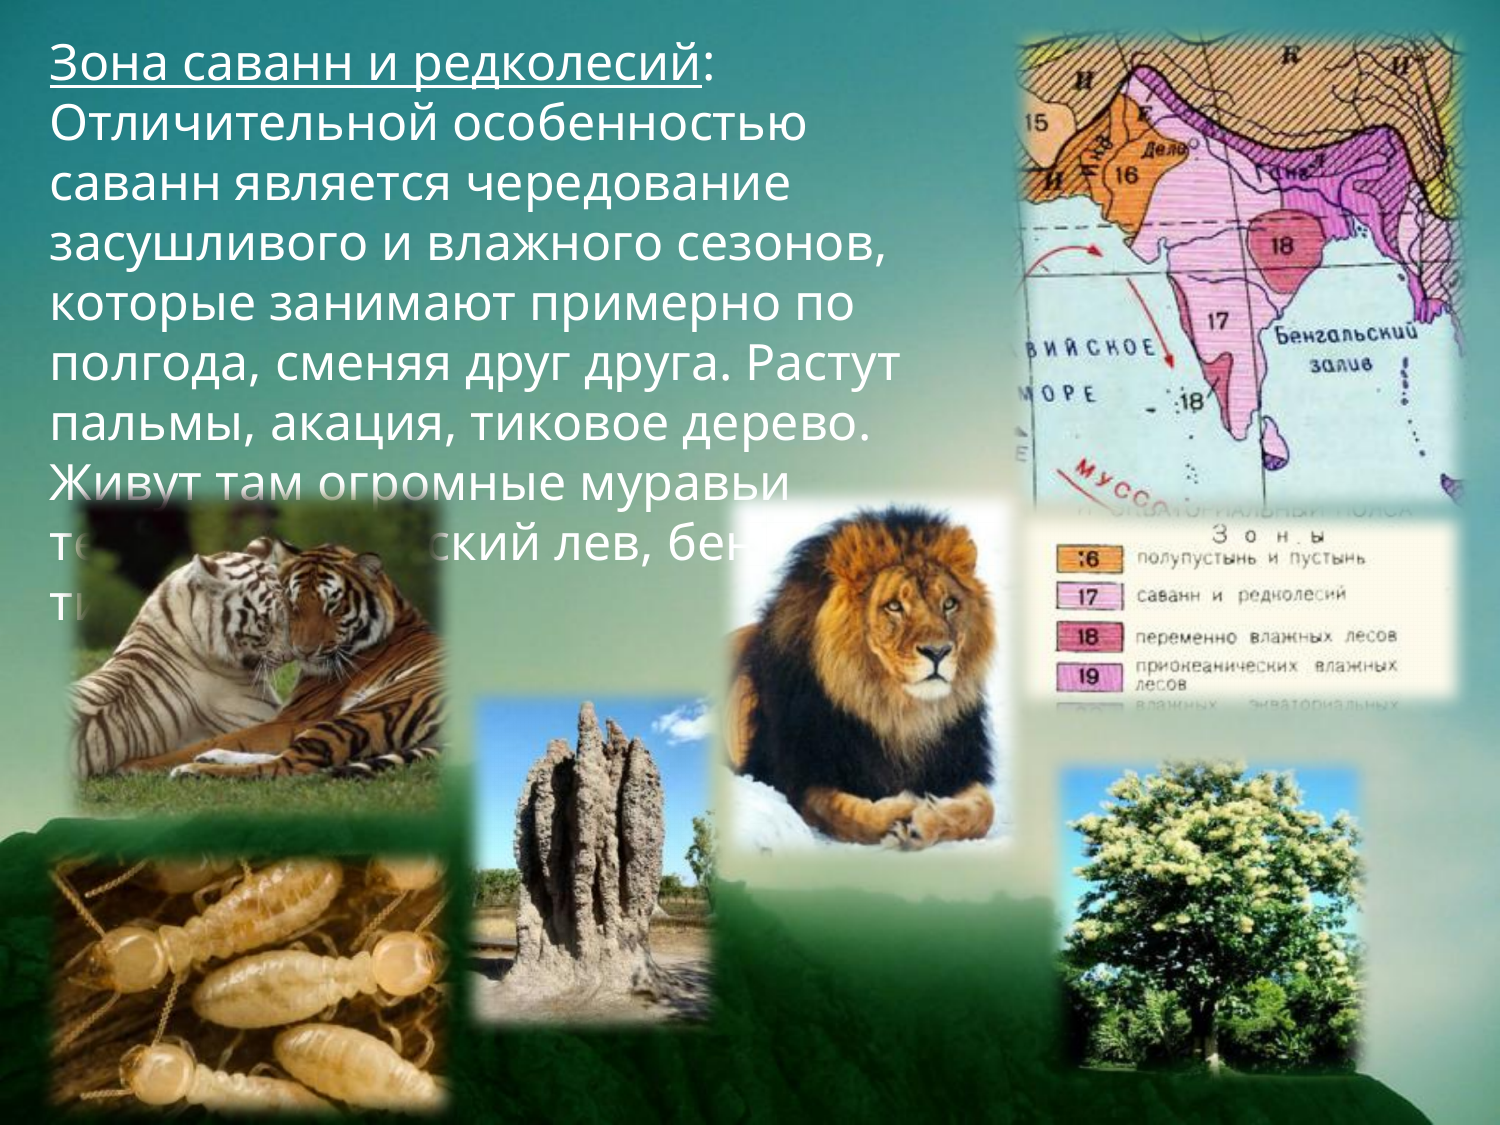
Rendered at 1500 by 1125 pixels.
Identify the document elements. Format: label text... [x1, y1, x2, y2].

picture [0, 0, 1500, 1125]
text_box Зона саванн и редколесий: Отличительной особенностью саванн является чередование засушливого и влажного сезонов, которые занимают примерно по полгода, сменяя друг друга. Растут пальмы, акация, тиковое дерево. Живут там огромные муравьи термиты, азиатский лев, бенгальский тигр. [35, 23, 996, 639]
